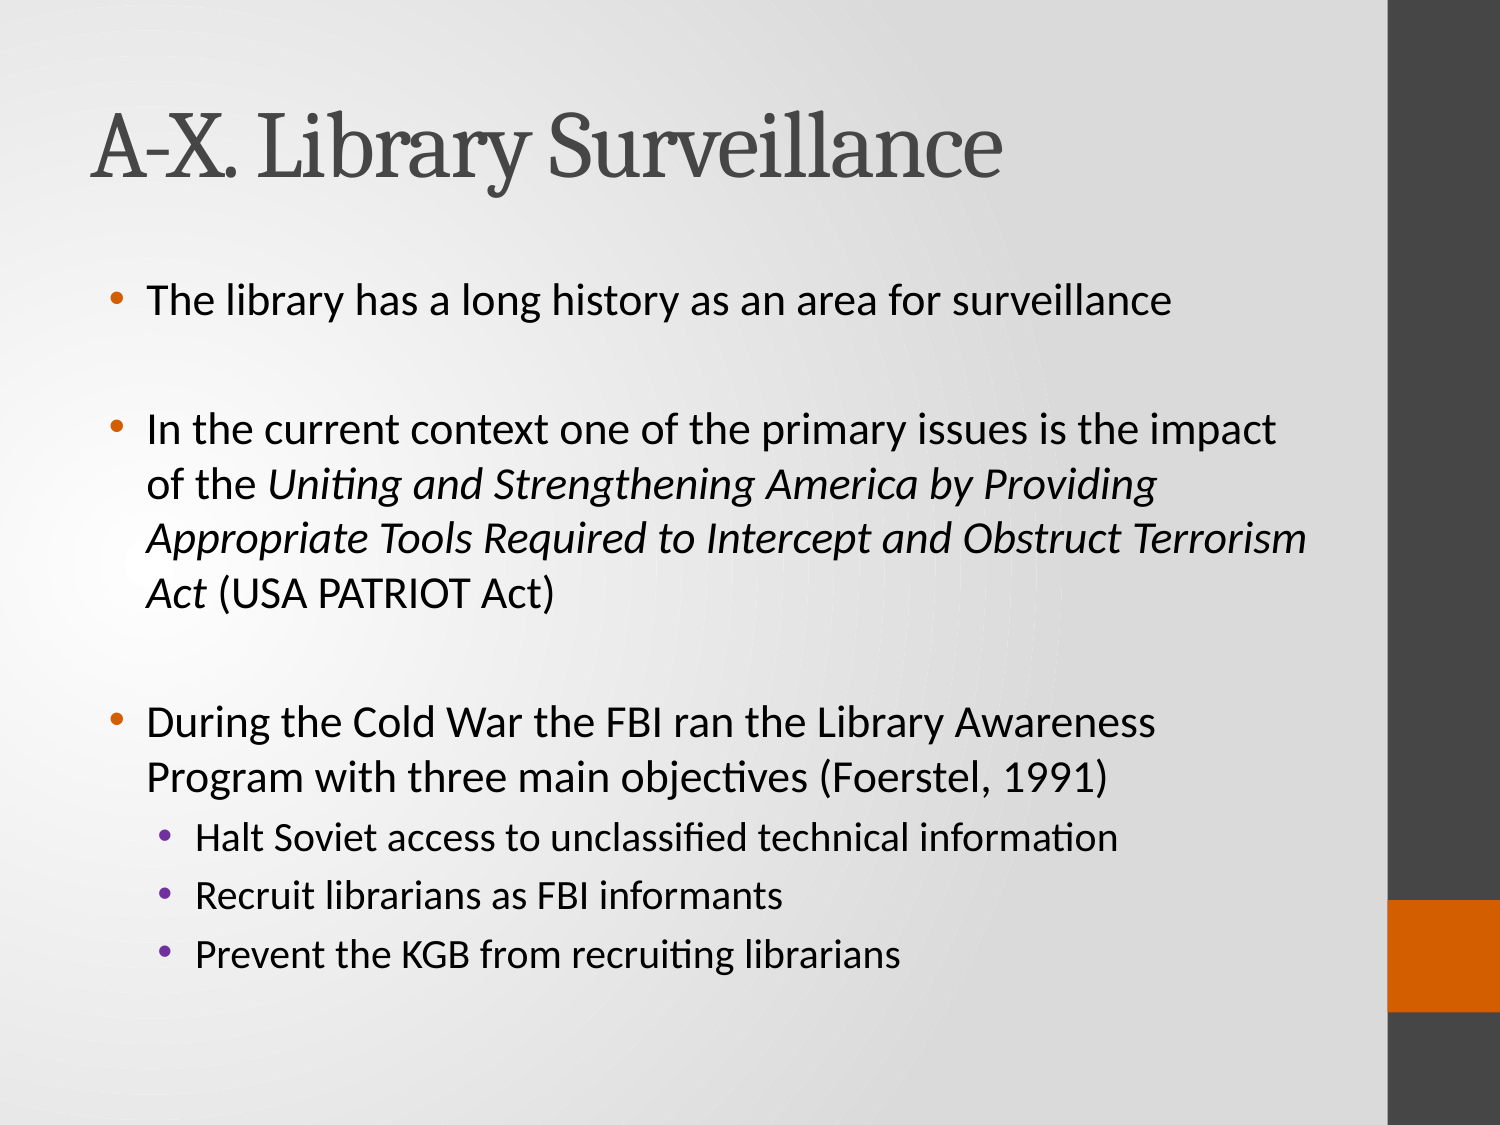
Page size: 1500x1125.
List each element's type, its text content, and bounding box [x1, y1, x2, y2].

list The library has a long history as an area for surveillance In the current context one of the primary issues is the impact of the Uniting and Strengthening America by Providing Appropriate Tools Required to Intercept and Obstruct Terrorism Act (USA PATRIOT Act) During the Cold War the FBI ran the Library Awareness Program with three main objectives (Foerstel, 1991) Halt Soviet access to unclassified technical information Recruit librarians as FBI informants Prevent the KGB from recruiting librarians [75, 262, 1325, 1050]
title A-X. Library Surveillance [75, 45, 1325, 233]
